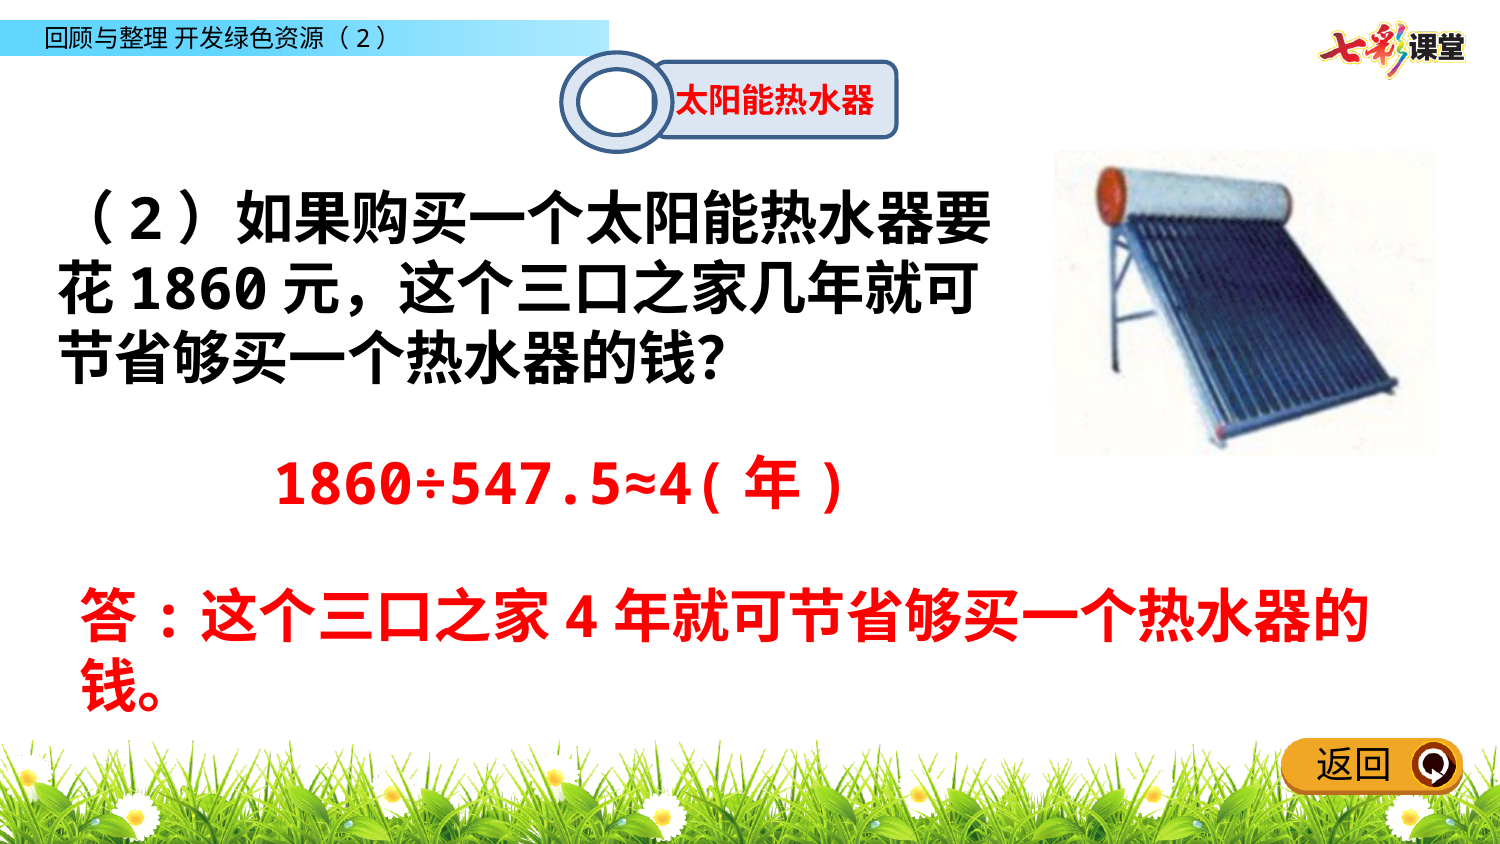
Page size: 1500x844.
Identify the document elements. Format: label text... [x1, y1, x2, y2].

picture [1316, 20, 1468, 80]
text_box （2）如果购买一个太阳能热水器要花1860元，这个三口之家几年就可节省够买一个热水器的钱？ [41, 173, 1044, 399]
text_box 答:这个三口之家4年就可节省够买一个热水器的钱。 [64, 572, 1400, 727]
picture [1054, 150, 1436, 456]
text_box 1860÷547.5≈4(年) [259, 438, 888, 524]
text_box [1281, 733, 1464, 795]
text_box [561, 52, 897, 153]
picture [0, 740, 1500, 844]
